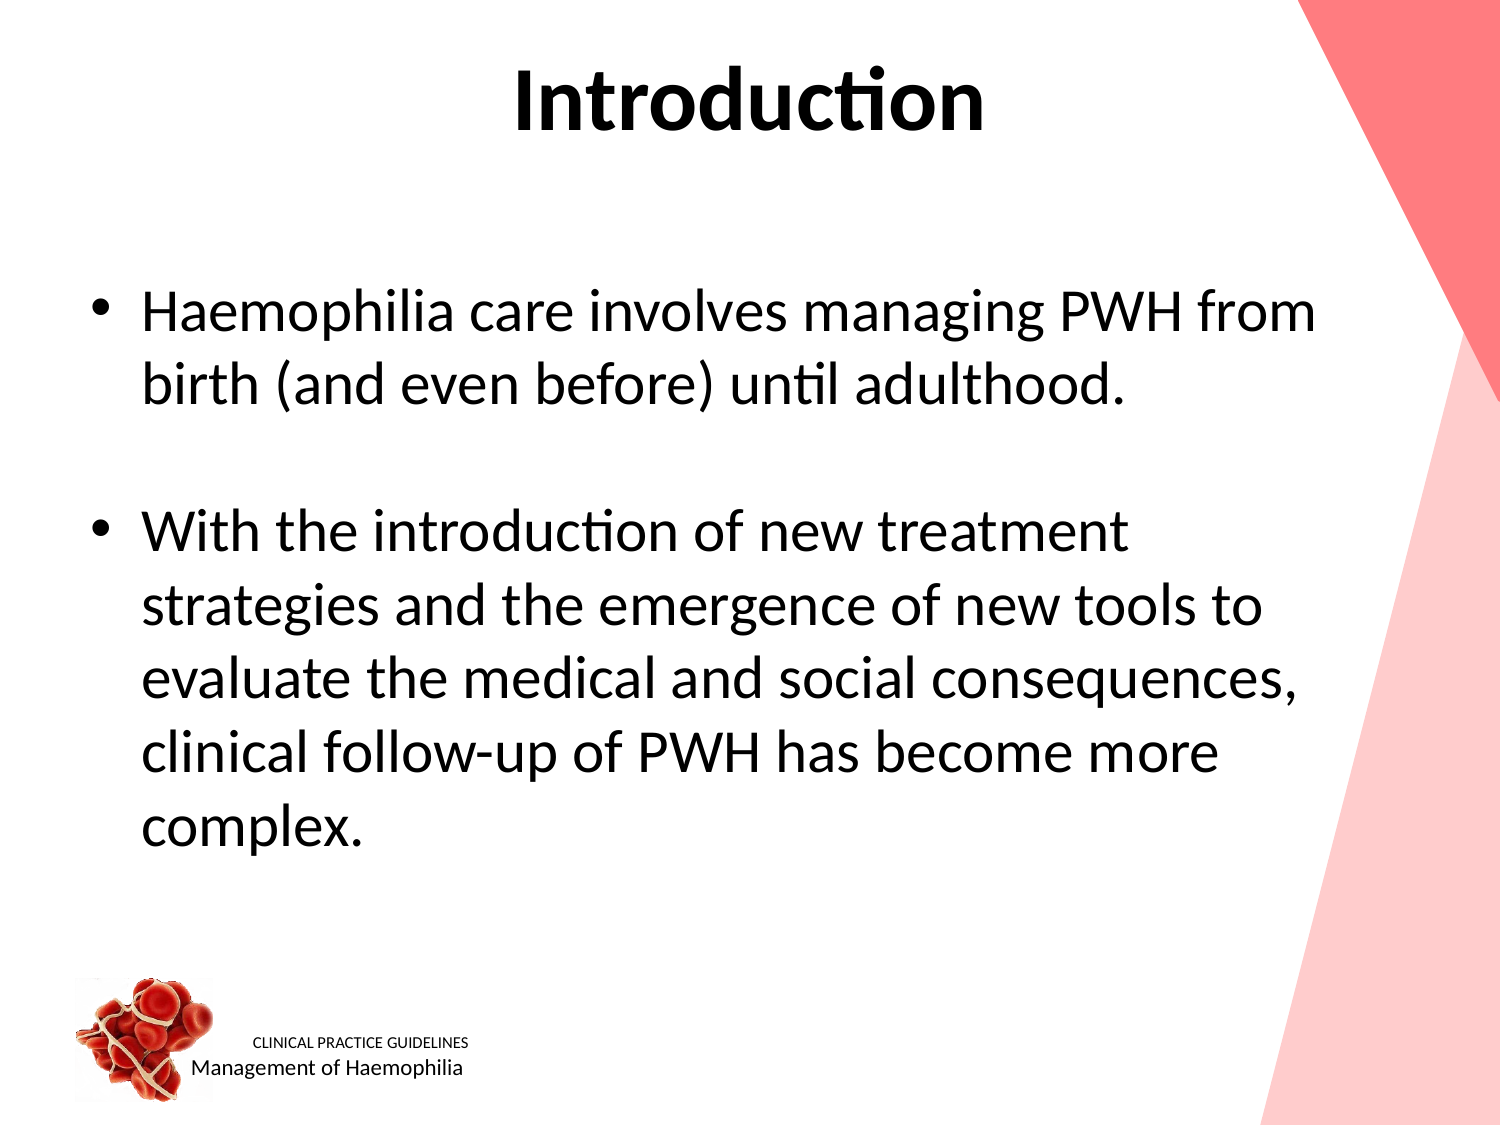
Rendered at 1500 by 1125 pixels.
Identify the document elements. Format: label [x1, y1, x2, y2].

text_box [74, 0, 1500, 1125]
